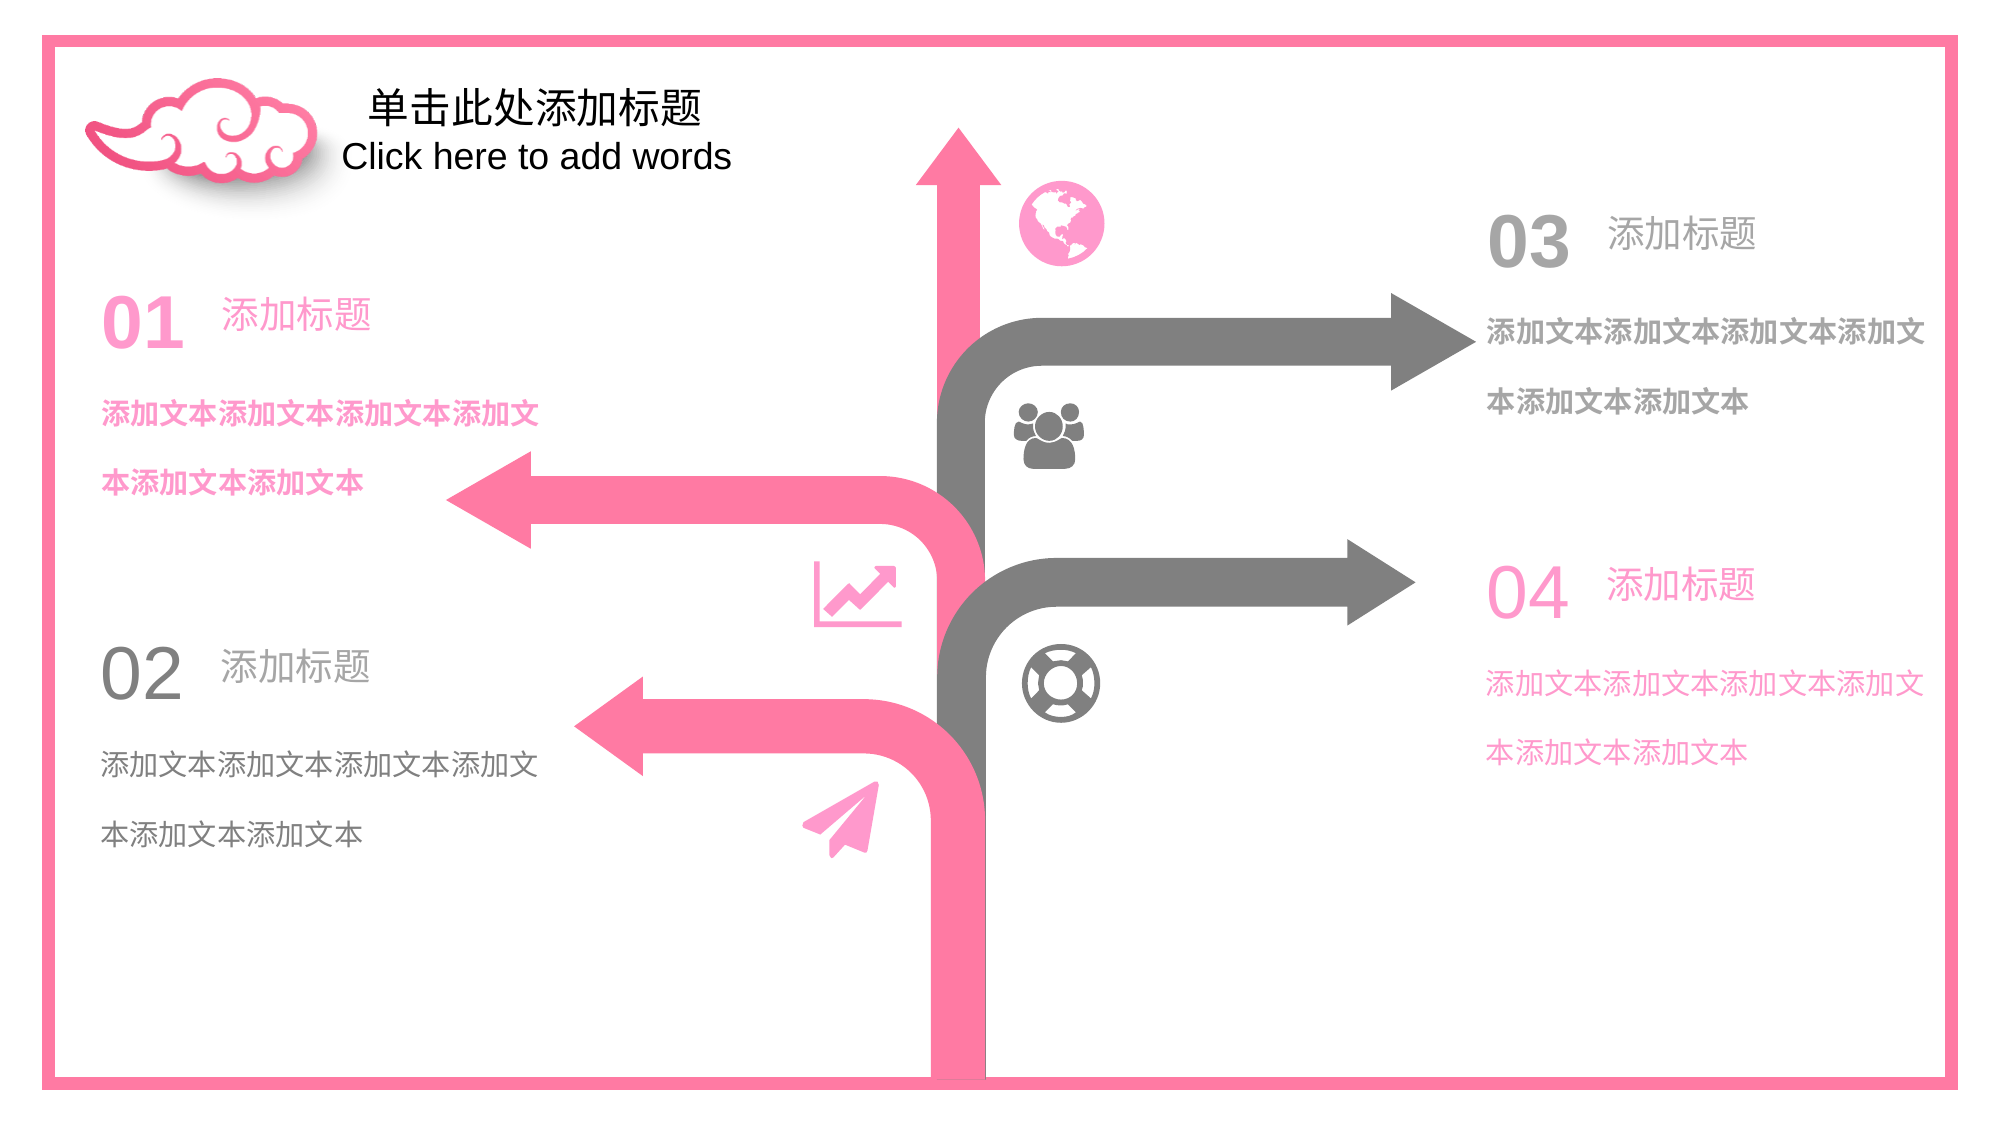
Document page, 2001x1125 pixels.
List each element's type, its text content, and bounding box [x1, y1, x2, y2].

text_box [457, 475, 987, 663]
text_box [1021, 643, 1101, 723]
text_box [1013, 403, 1084, 469]
text_box [936, 537, 1418, 814]
text_box [913, 125, 1004, 407]
text_box 添加文本添加文本添加文本添加文本添加文本添加文本 [1472, 271, 1966, 427]
text_box 03 [1472, 185, 1586, 271]
text_box 01 [87, 266, 201, 352]
text_box [935, 291, 1472, 565]
text_box [1019, 180, 1105, 267]
text_box 添加标题 [205, 635, 386, 695]
text_box [47, 40, 1952, 1085]
text_box Click here to add words [354, 124, 767, 185]
picture [85, 78, 354, 222]
text_box [802, 781, 879, 859]
text_box 添加标题 [1591, 554, 1771, 614]
text_box [579, 674, 987, 1081]
text_box 添加标题 [206, 284, 387, 344]
text_box 02 [86, 617, 200, 703]
text_box 添加文本添加文本添加文本添加文本添加文本添加文本 [86, 352, 580, 508]
text_box 单击此处添加标题 [353, 74, 793, 140]
text_box 添加文本添加文本添加文本添加文本添加文本添加文本 [85, 703, 579, 859]
text_box 04 [1471, 536, 1585, 622]
text_box [814, 561, 902, 628]
text_box 添加标题 [1592, 203, 1772, 263]
text_box 添加文本添加文本添加文本添加文本添加文本添加文本 [1471, 622, 1965, 778]
